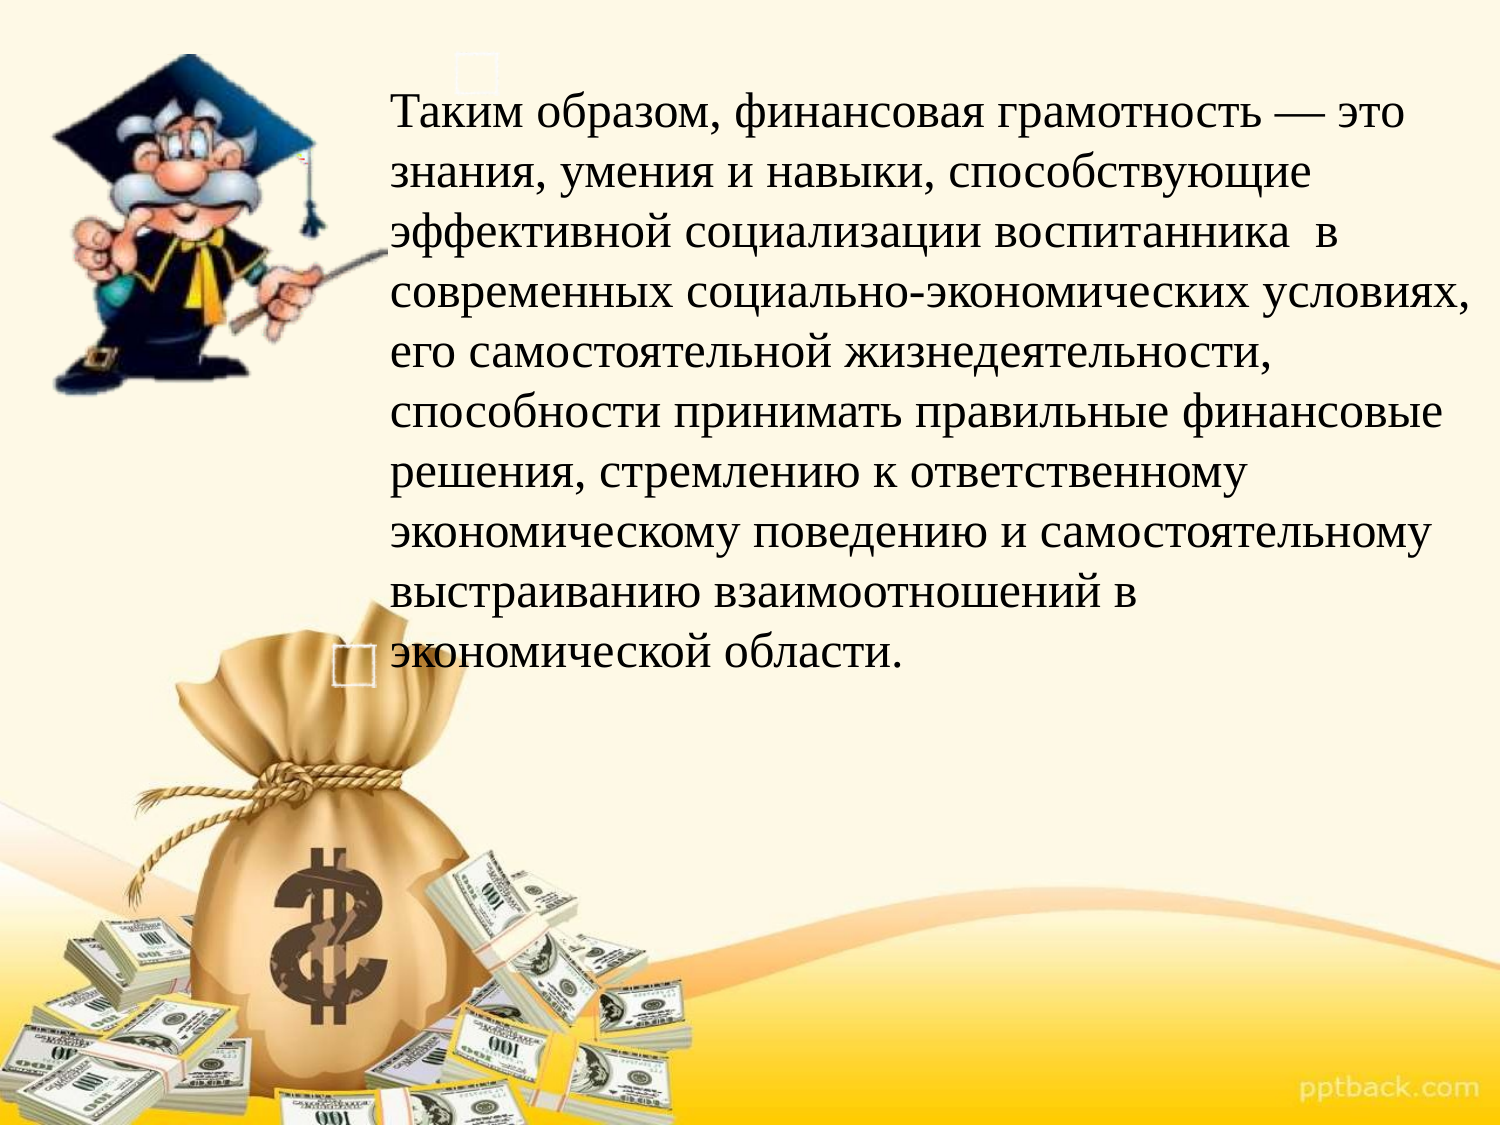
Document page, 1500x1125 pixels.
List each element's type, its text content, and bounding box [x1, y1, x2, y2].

picture [0, 0, 1500, 1125]
text_box Таким образом, финансовая грамотность — это знания, умения и навыки, способствующие эффективной социализации воспитанника в современных социально-экономических условиях, его самостоятельной жизнедеятельности, способности принимать правильные финансовые решения, стремлению к ответственному экономическому поведению и самостоятельному выстраиванию взаимоотношений в экономической области. [374, 70, 1488, 686]
